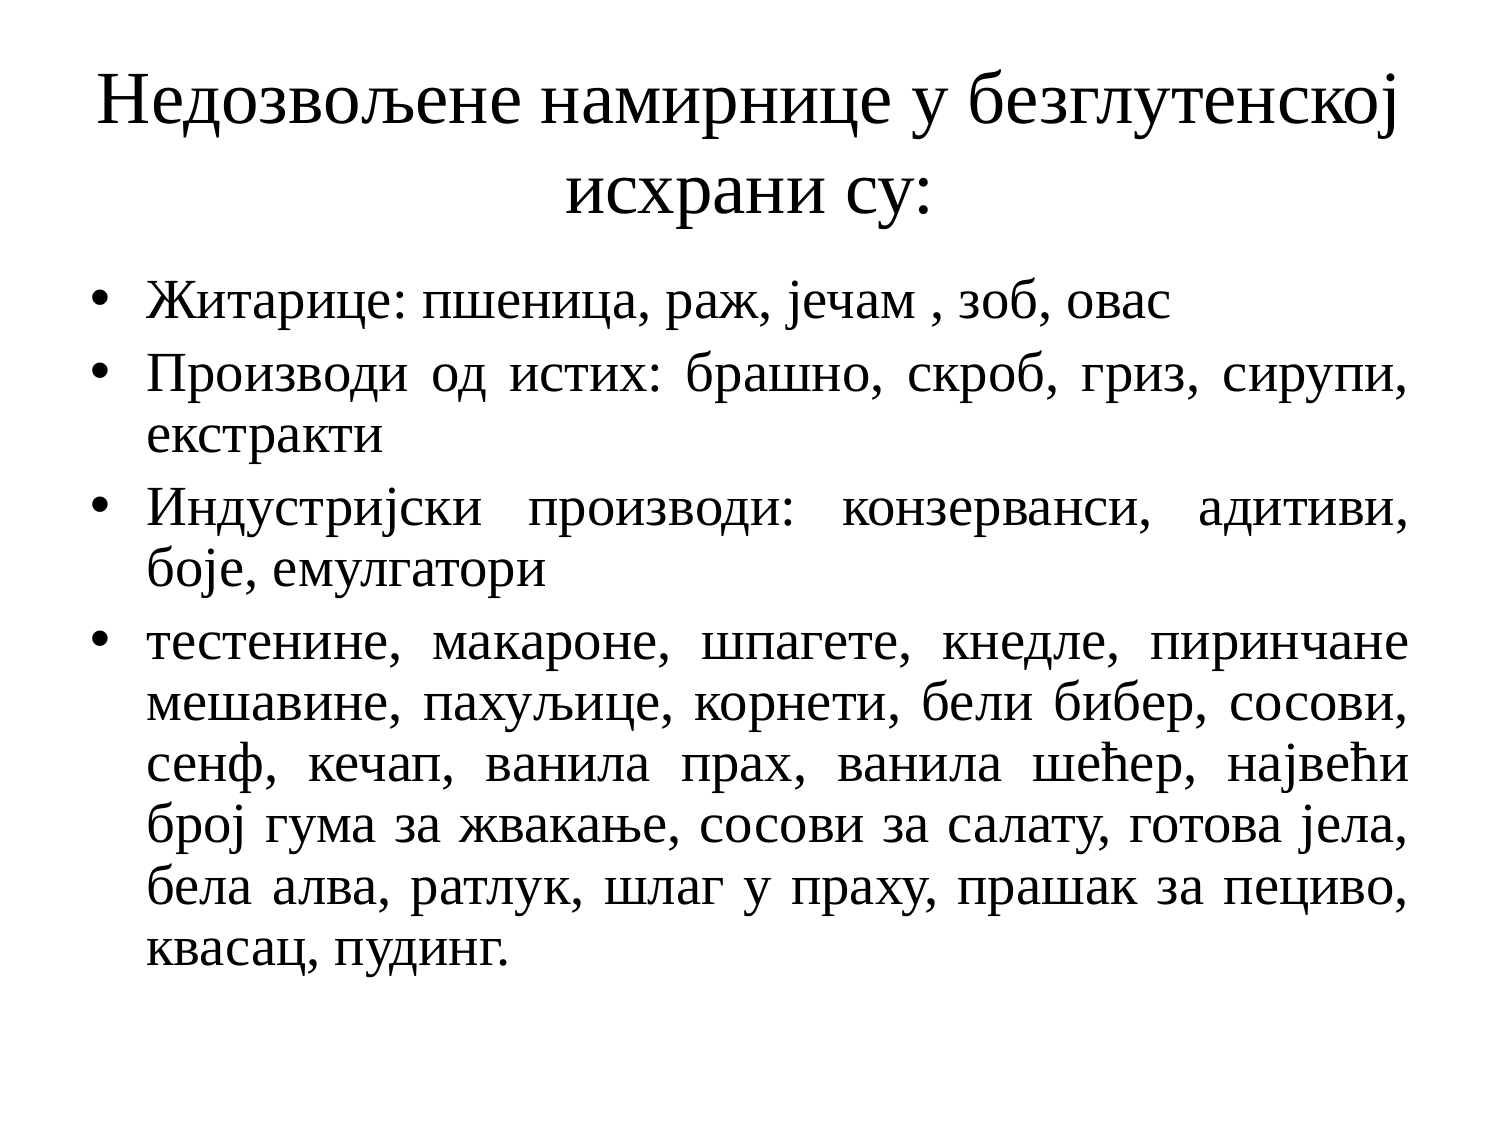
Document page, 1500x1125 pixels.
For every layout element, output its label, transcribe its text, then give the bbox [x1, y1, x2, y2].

title Недозвољене намирнице у безглутенској исхрани су: [75, 45, 1425, 233]
list Житарице: пшеница, раж, јечам , зоб, овас Производи од истих: брашно, скроб, гриз, сирупи, екстракти Индустријски производи: конзерванси, адитиви, боје, емулгатори тестенине, макароне, шпагете, кнедле, пиринчане мешавине, пахуљице, корнети, бели бибер, сосови, сенф, кечап, ванила прах, ванила шећер, највећи број гума за жвакање, сосови за салату, готова јела, бела алва, ратлук, шлаг у праху, прашак за пециво, квасац, пудинг. [75, 262, 1425, 1005]
